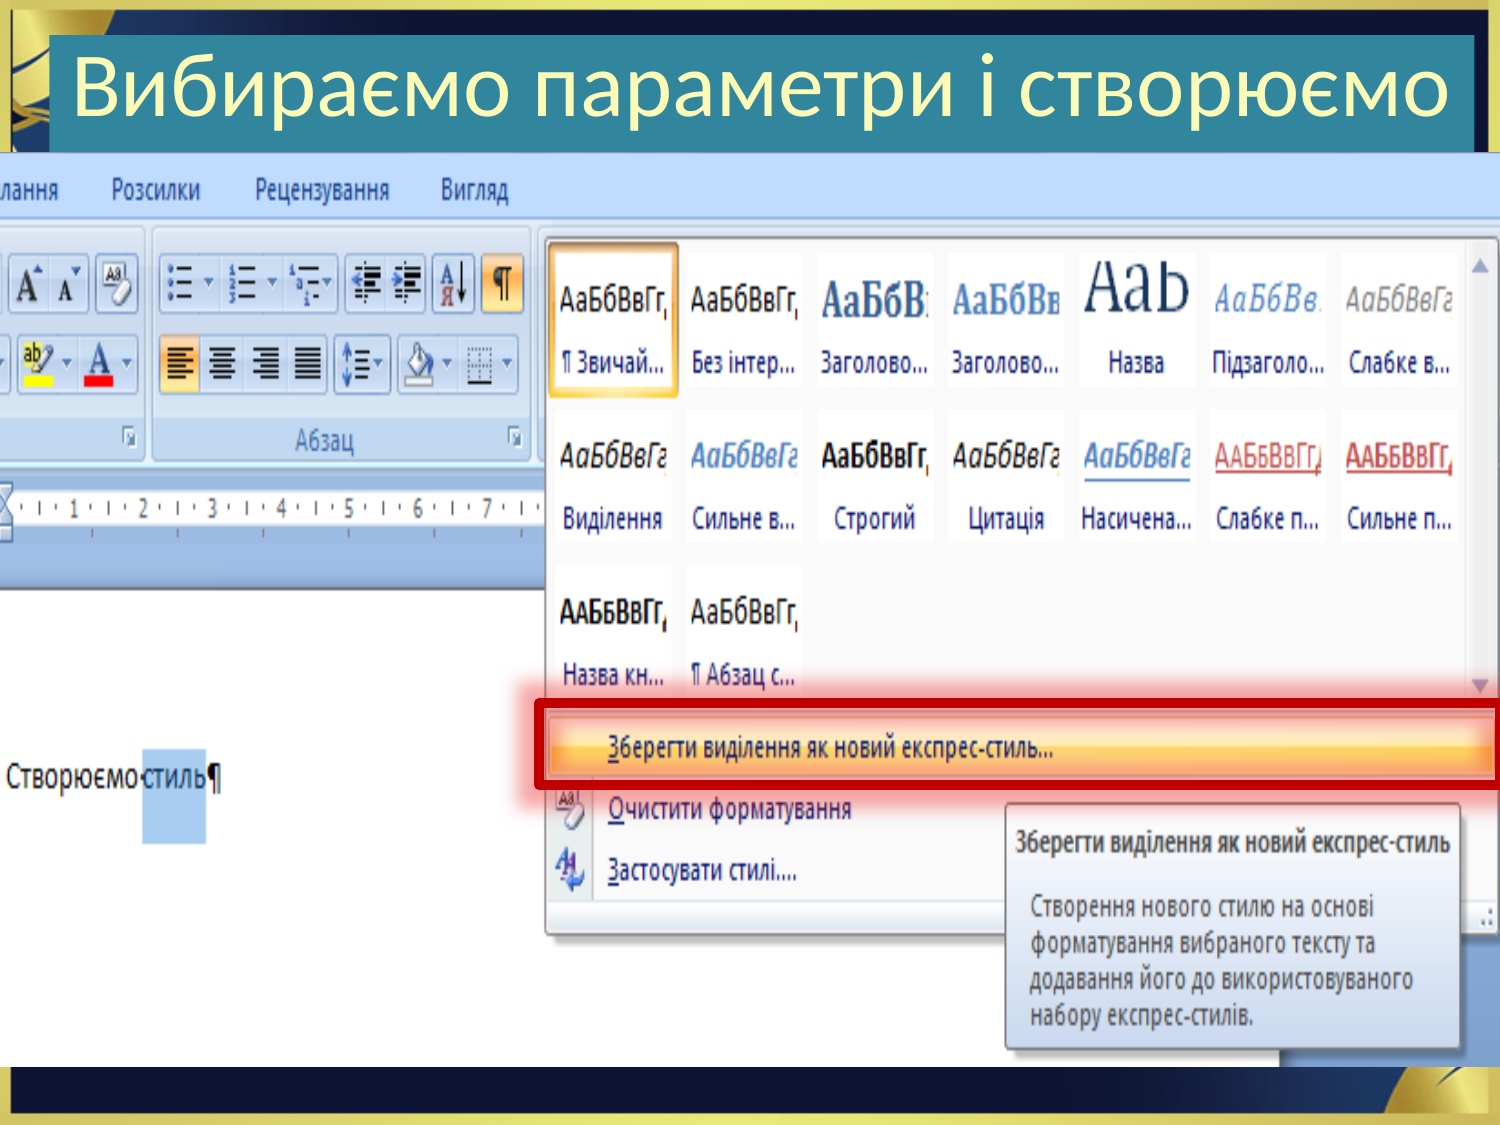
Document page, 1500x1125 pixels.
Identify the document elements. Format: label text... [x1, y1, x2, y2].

title Вибираємо параметри і створюємо новий стиль [49, 34, 1475, 150]
picture [0, 0, 1500, 1125]
